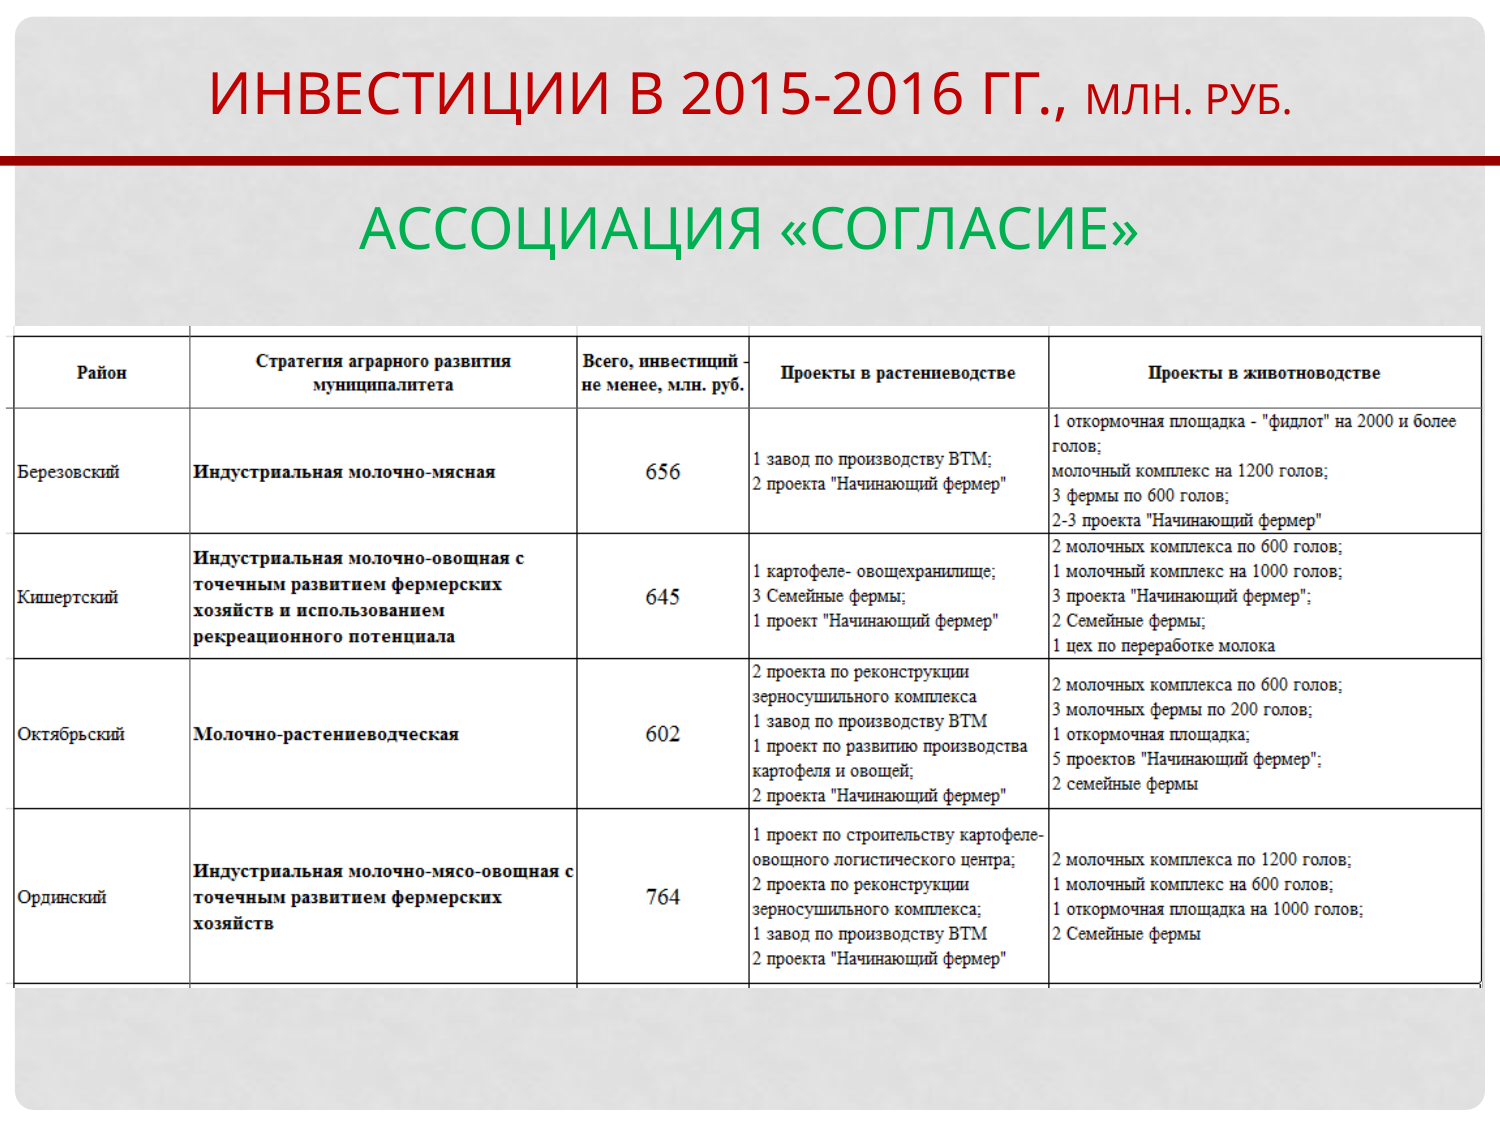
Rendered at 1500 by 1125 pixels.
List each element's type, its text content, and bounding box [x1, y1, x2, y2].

text_box АССОЦИАЦИЯ «СОГЛАСИЕ» [29, 184, 1471, 294]
picture [5, 326, 1483, 988]
text_box Инвестиции в 2015-2016 гг., млн. руб. [29, 48, 1471, 158]
